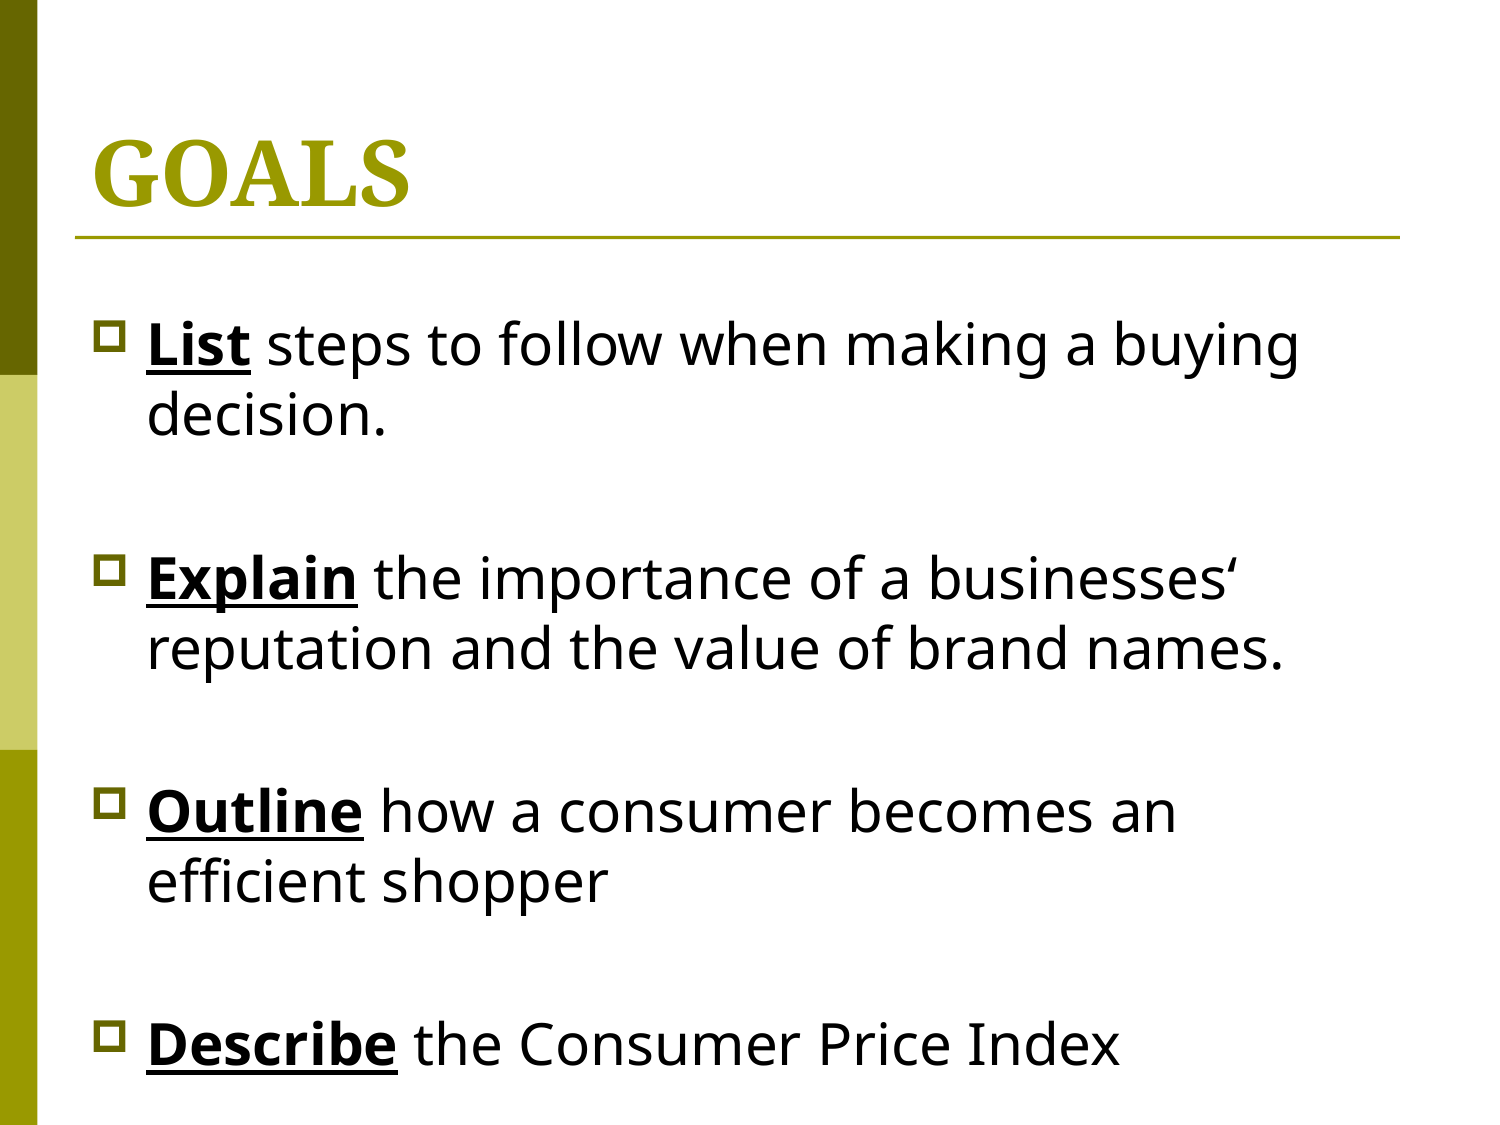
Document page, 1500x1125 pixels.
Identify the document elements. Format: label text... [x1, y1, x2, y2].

list List steps to follow when making a buying decision. Explain the importance of a businesses‘ reputation and the value of brand names. Outline how a consumer becomes an efficient shopper Describe the Consumer Price Index [74, 299, 1426, 1006]
title GOALS [74, 45, 1426, 233]
